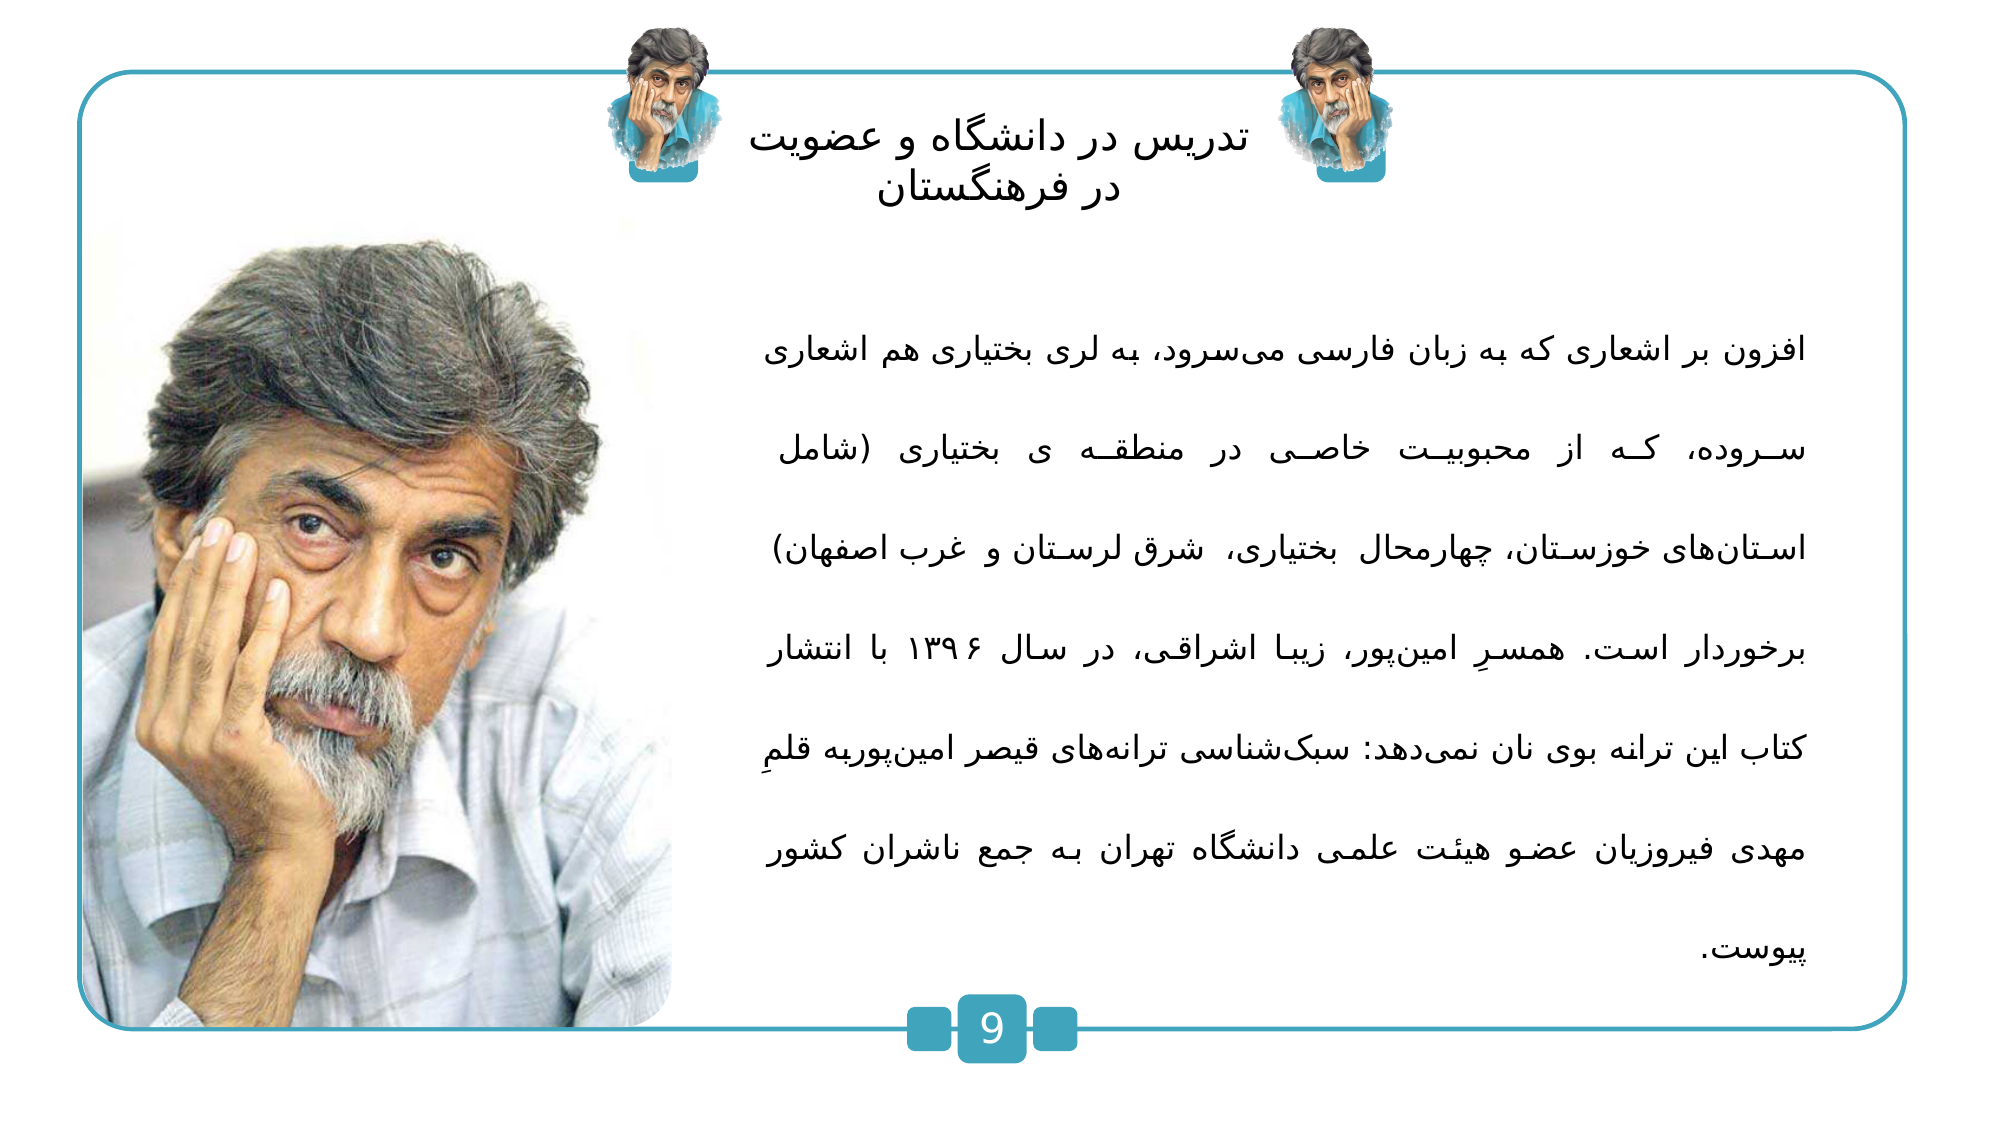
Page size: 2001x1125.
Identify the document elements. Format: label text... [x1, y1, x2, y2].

text_box تدریس در دانشگاه و عضویت در فرهنگستان [714, 101, 1285, 216]
text_box افزون بر اشعاری که به زبان فارسی می‌سرود، به لری بختیاری هم اشعاری سروده، که از محبوبیت خاصی در منطقه ی بختیاری (شامل استان‌های خوزستان، چهارمحال بختیاری، شرق لرستان و غرب اصفهان) برخوردار است. همسرِ امین‌پور، زیبا اشراقی، در سال ۱۳۹۶ با انتشار کتاب این ترانه بوی نان نمی‌دهد: سبک‌شناسی ترانه‌های قیصر امین‌پوربه قلمِ مهدی فیروزیان عضو هیئت علمی دانشگاه تهران به جمع ناشران کشور پیوست. [747, 259, 1822, 973]
picture [82, 217, 672, 1028]
picture [1277, 19, 1396, 181]
text_box 9 [957, 994, 1028, 1060]
picture [604, 19, 723, 181]
